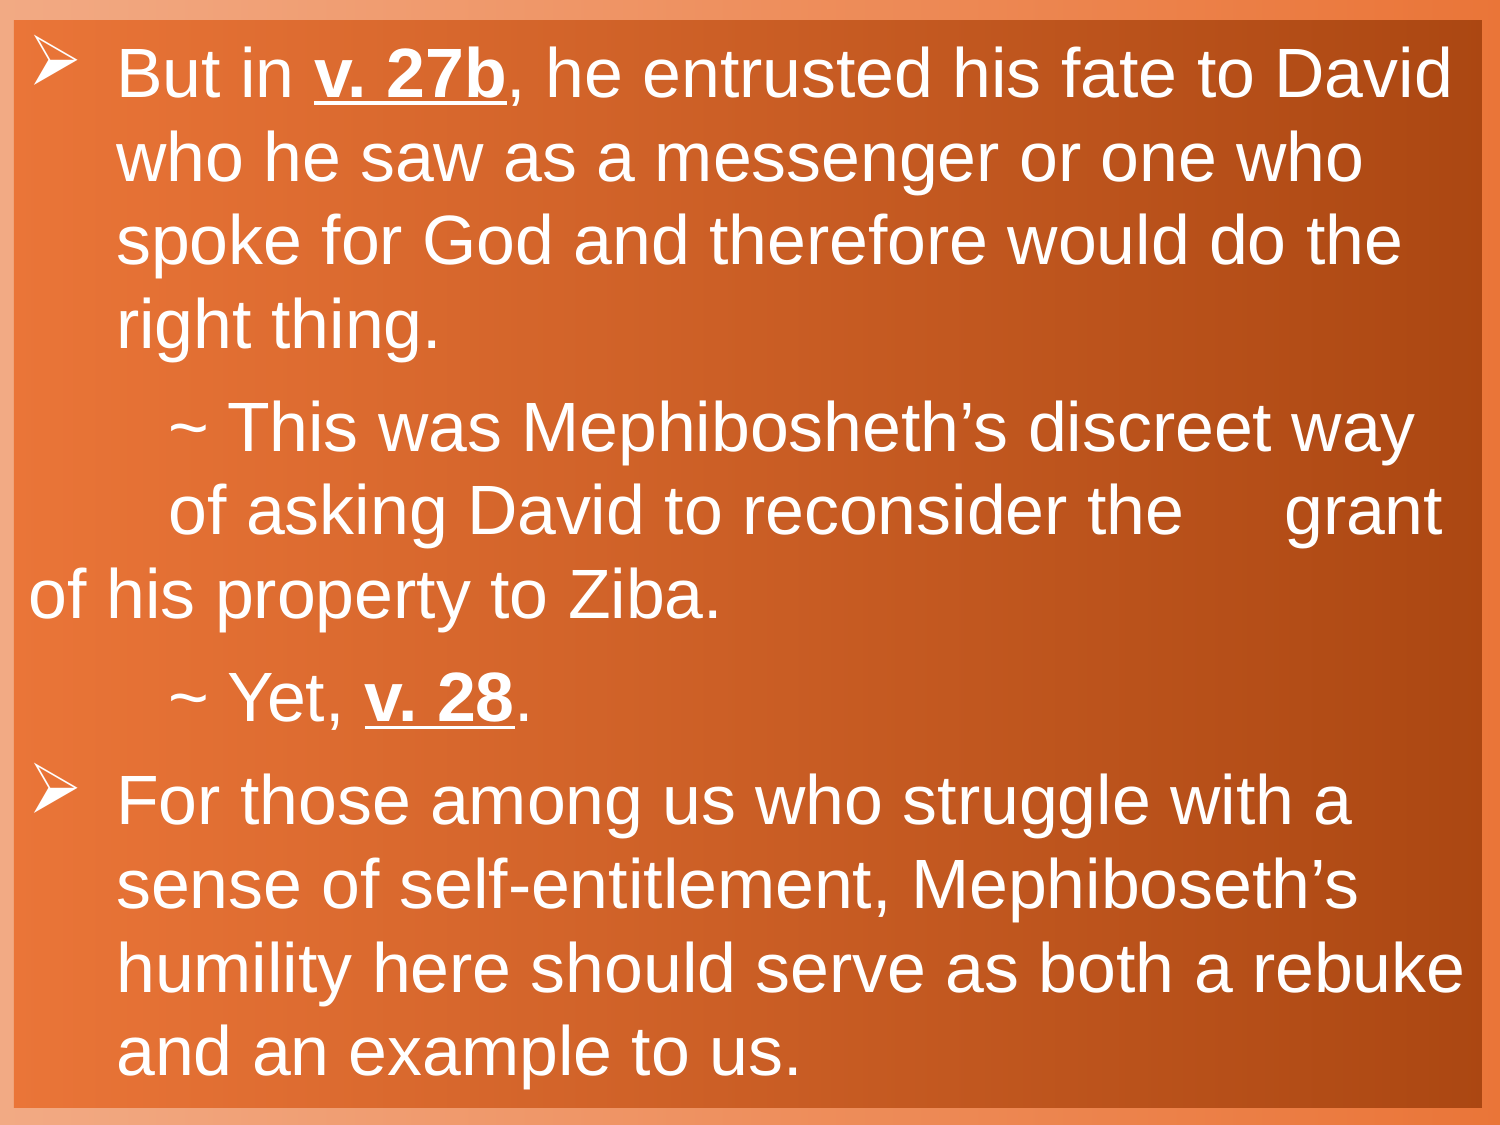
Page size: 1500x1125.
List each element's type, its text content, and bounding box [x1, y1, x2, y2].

subtitle But in v. 27b, he entrusted his fate to David who he saw as a messenger or one who spoke for God and therefore would do the right thing. ~ This was Mephibosheth’s discreet way of asking David to reconsider the grant of his property to Ziba. ~ Yet, v. 28. For those among us who struggle with a sense of self-entitlement, Mephiboseth’s humility here should serve as both a rebuke and an example to us. [13, 20, 1482, 1108]
